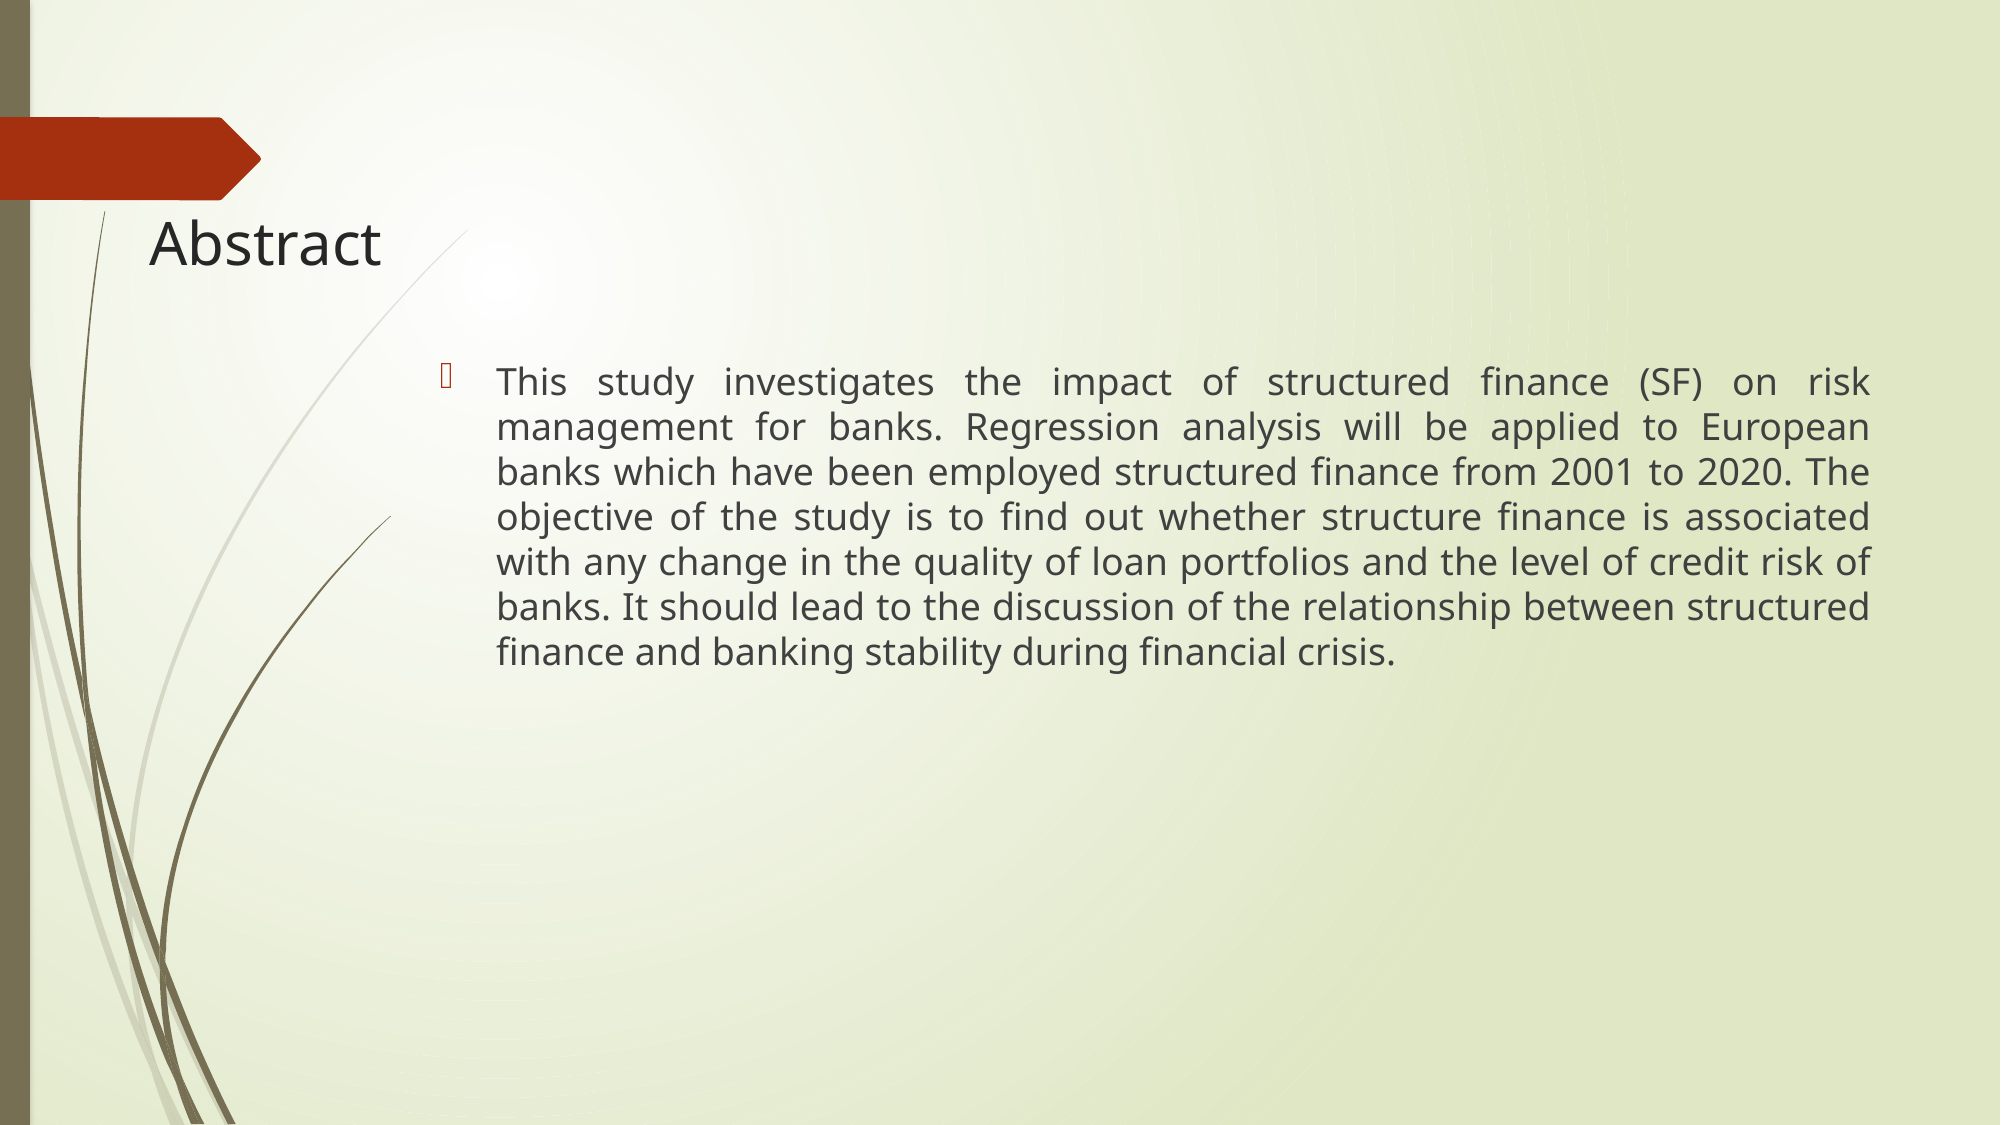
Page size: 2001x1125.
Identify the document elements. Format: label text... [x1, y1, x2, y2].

list This study investigates the impact of structured finance (SF) on risk management for banks. Regression analysis will be applied to European banks which have been employed structured finance from 2001 to 2020. The objective of the study is to find out whether structure finance is associated with any change in the quality of loan portfolios and the level of credit risk of banks. It should lead to the discussion of the relationship between structured finance and banking stability during financial crisis. [424, 350, 1888, 970]
title Abstract [134, 126, 1869, 286]
